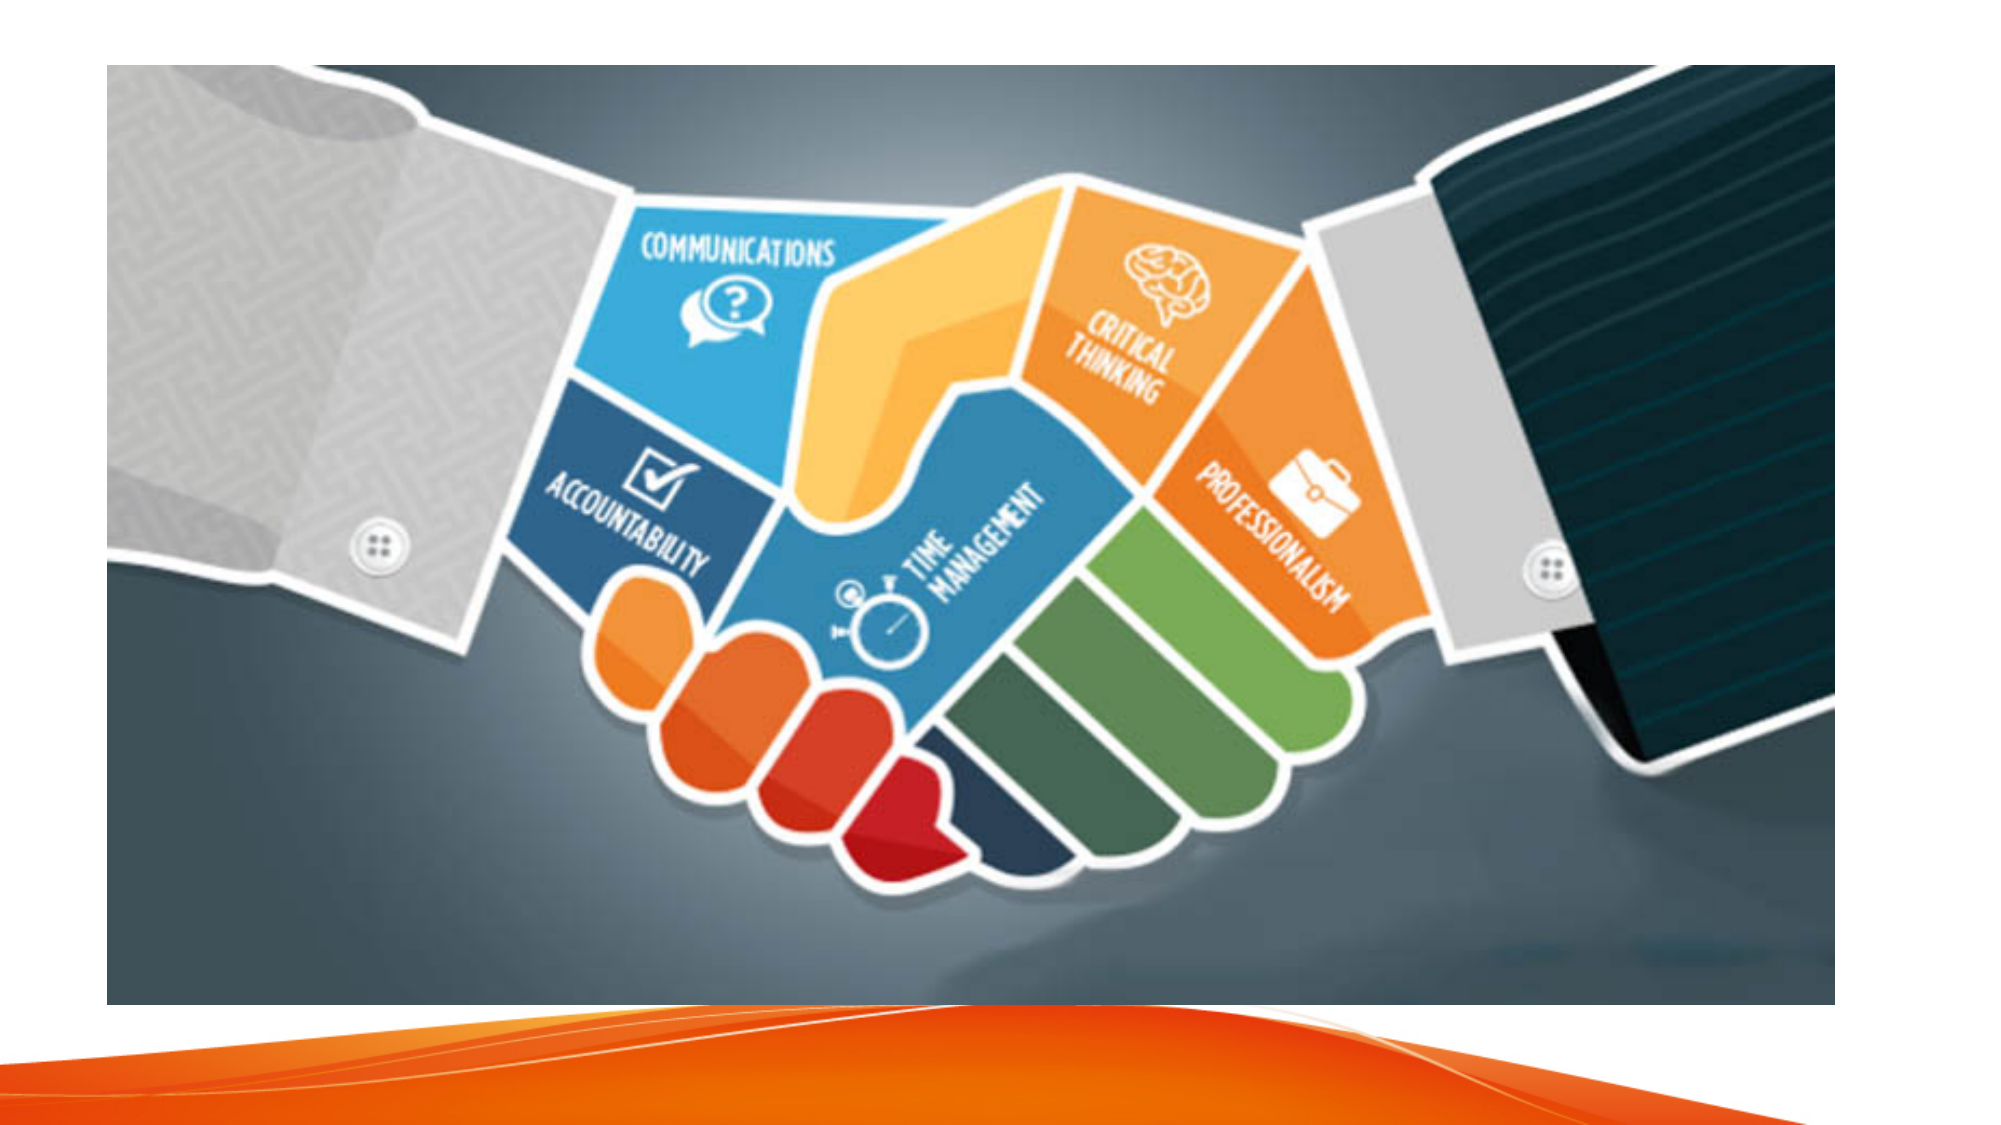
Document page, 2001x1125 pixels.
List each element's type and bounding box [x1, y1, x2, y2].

picture [0, 0, 2000, 1125]
list [107, 65, 1835, 1005]
